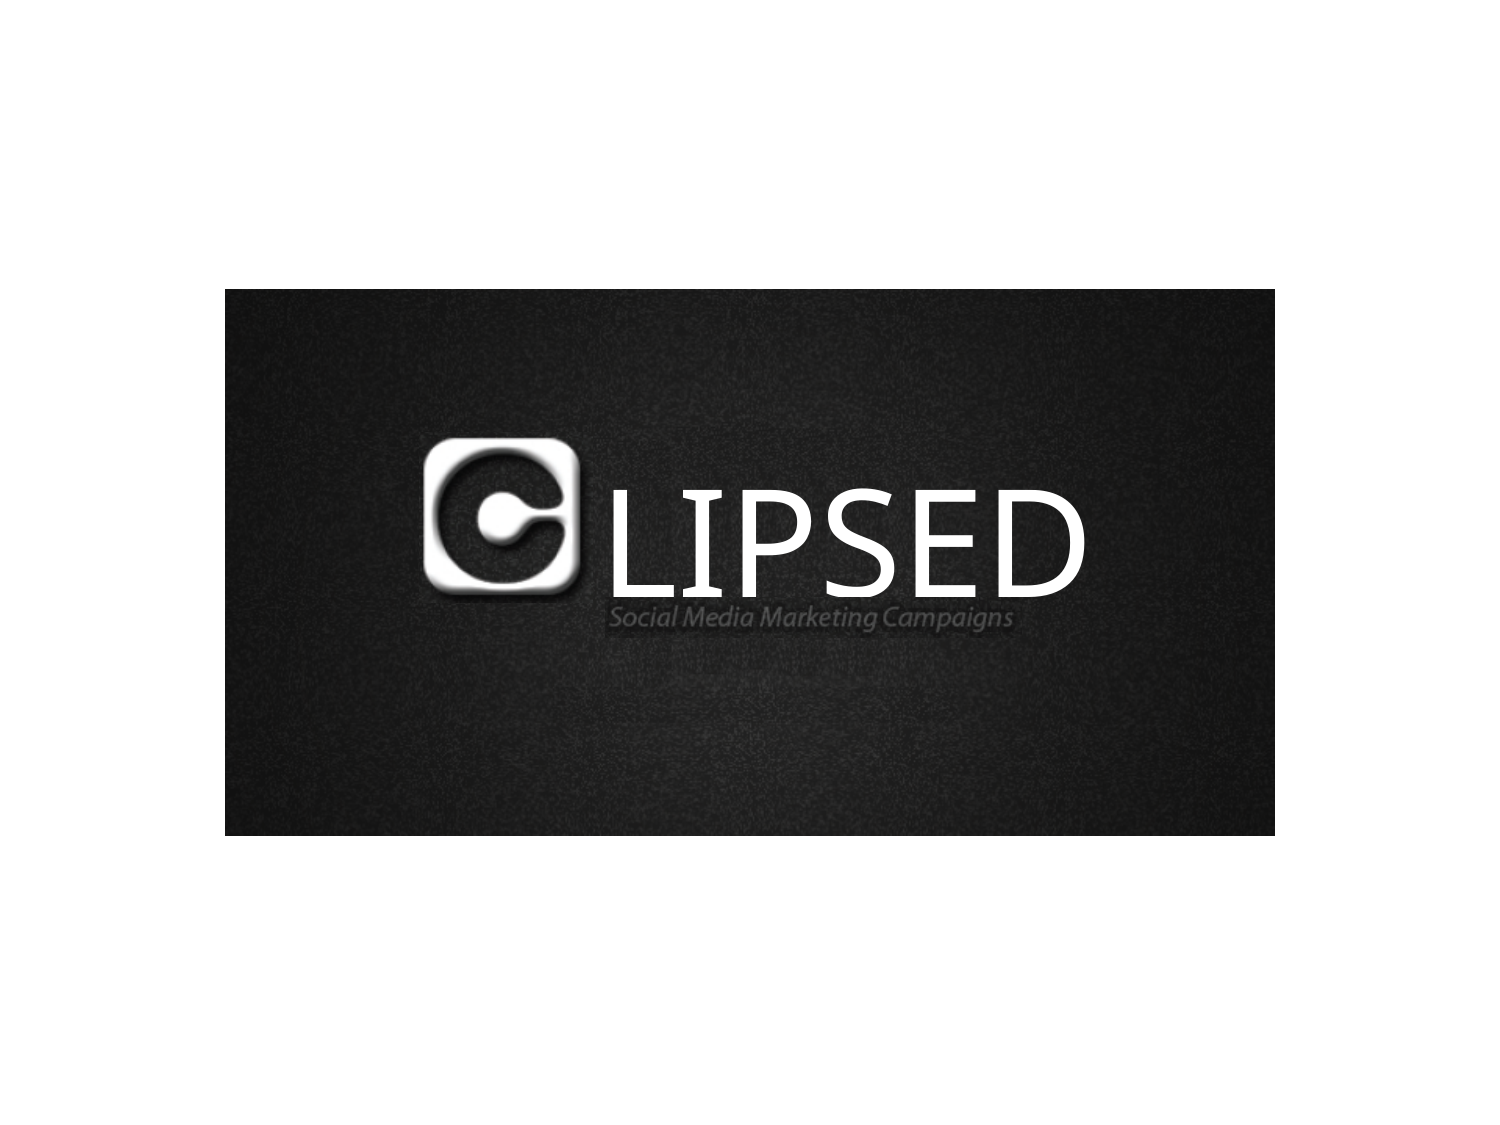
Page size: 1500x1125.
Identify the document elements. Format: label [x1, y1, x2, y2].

picture [224, 289, 1276, 836]
